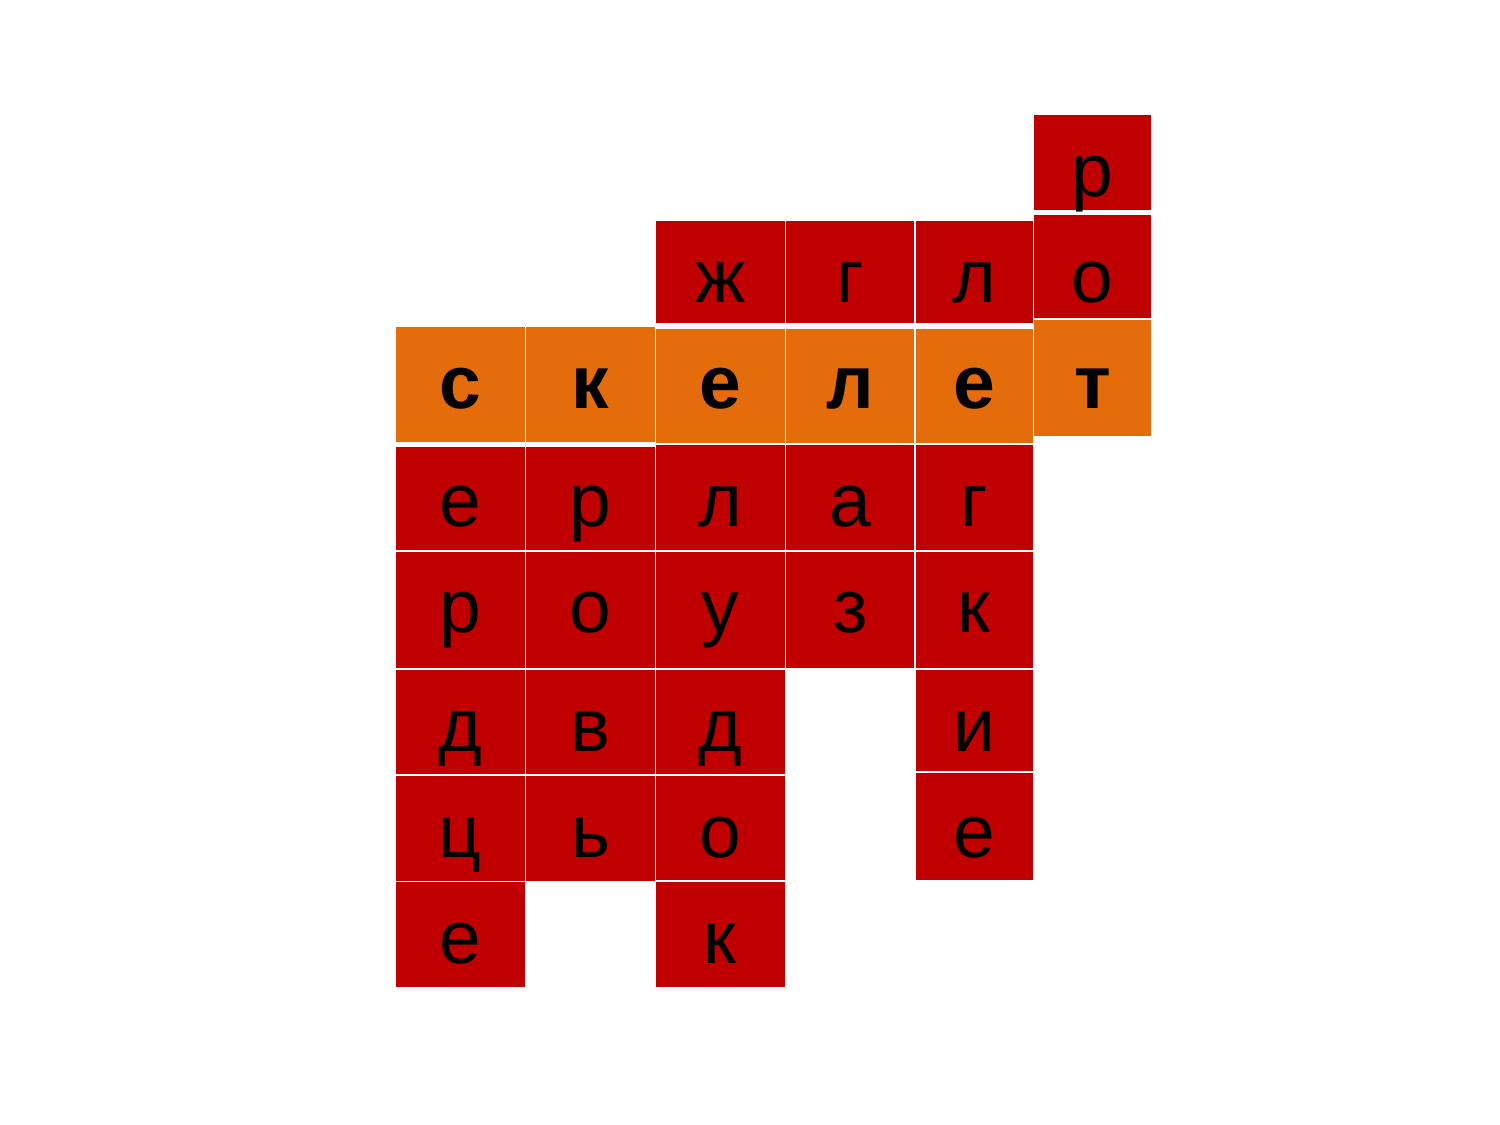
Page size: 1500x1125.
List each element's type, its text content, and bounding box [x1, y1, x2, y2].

text_box е [395, 881, 526, 987]
text_box з [785, 550, 915, 656]
table_cell [526, 656, 655, 668]
text_box р [1033, 113, 1152, 219]
text_box о [655, 775, 786, 880]
text_box е [915, 775, 1034, 880]
text_box а [785, 444, 915, 550]
text_box е [395, 444, 525, 550]
text_box к [915, 550, 1034, 656]
text_box е [655, 326, 785, 431]
table_cell [916, 431, 1033, 443]
table_header [396, 431, 525, 442]
text_box е [915, 326, 1033, 431]
text_box р [395, 550, 525, 656]
text_box д [395, 668, 525, 774]
text_box с [395, 326, 525, 431]
text_box ж [655, 219, 785, 325]
text_box к [525, 326, 655, 431]
text_box г [785, 219, 915, 325]
text_box г [915, 444, 1034, 550]
text_box д [655, 668, 786, 774]
text_box л [915, 219, 1033, 325]
table_cell [396, 656, 525, 668]
table_cell [656, 431, 785, 443]
text_box к [655, 881, 786, 987]
text_box т [1033, 326, 1152, 431]
text_box и [915, 668, 1034, 774]
text_box р [525, 444, 655, 550]
text_box о [525, 550, 655, 656]
table_cell [1034, 431, 1151, 436]
table_cell [916, 656, 1033, 668]
text_box л [785, 326, 915, 431]
table_cell [786, 431, 914, 443]
table_header [526, 431, 655, 442]
text_box ц [395, 775, 525, 880]
text_box у [655, 550, 785, 656]
text_box в [525, 668, 655, 774]
text_box ь [525, 775, 655, 880]
text_box л [655, 444, 785, 550]
table_cell [786, 656, 914, 668]
text_box о [1033, 219, 1152, 325]
table_cell [656, 656, 785, 668]
